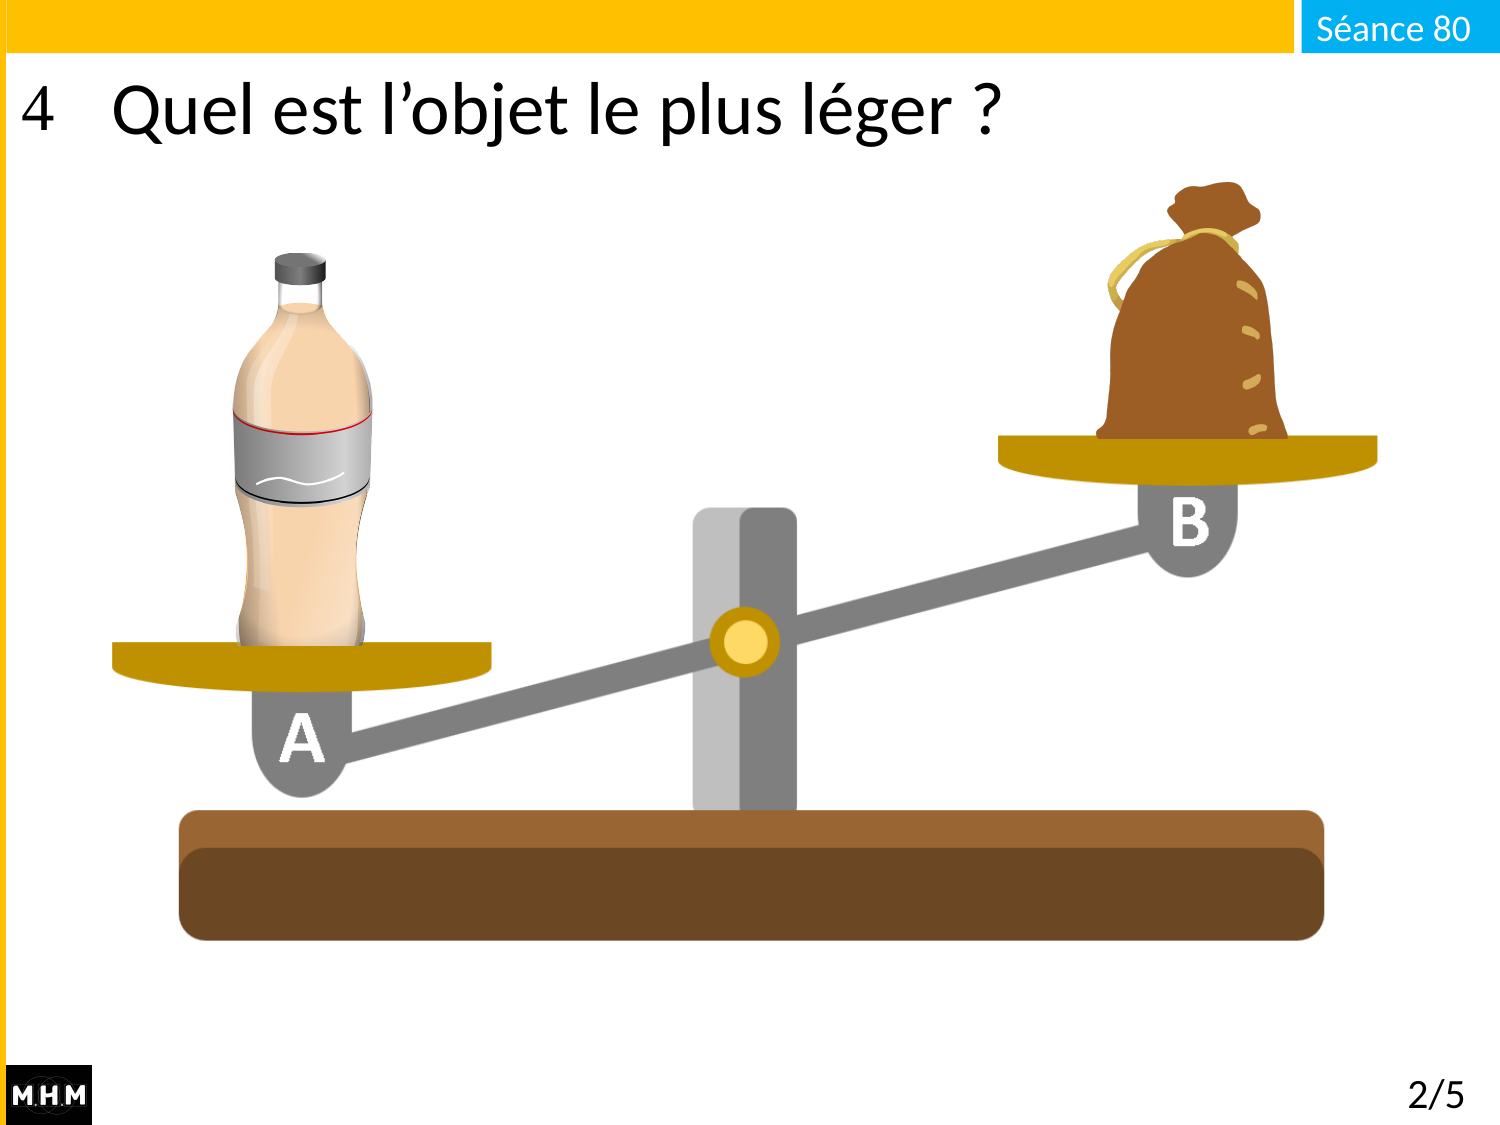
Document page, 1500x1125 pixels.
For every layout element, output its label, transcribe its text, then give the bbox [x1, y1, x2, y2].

list 2/5 [1373, 1064, 1500, 1125]
picture [6, 1065, 92, 1125]
picture [109, 182, 1391, 949]
title Quel est l’objet le plus léger ? [96, 60, 1391, 160]
